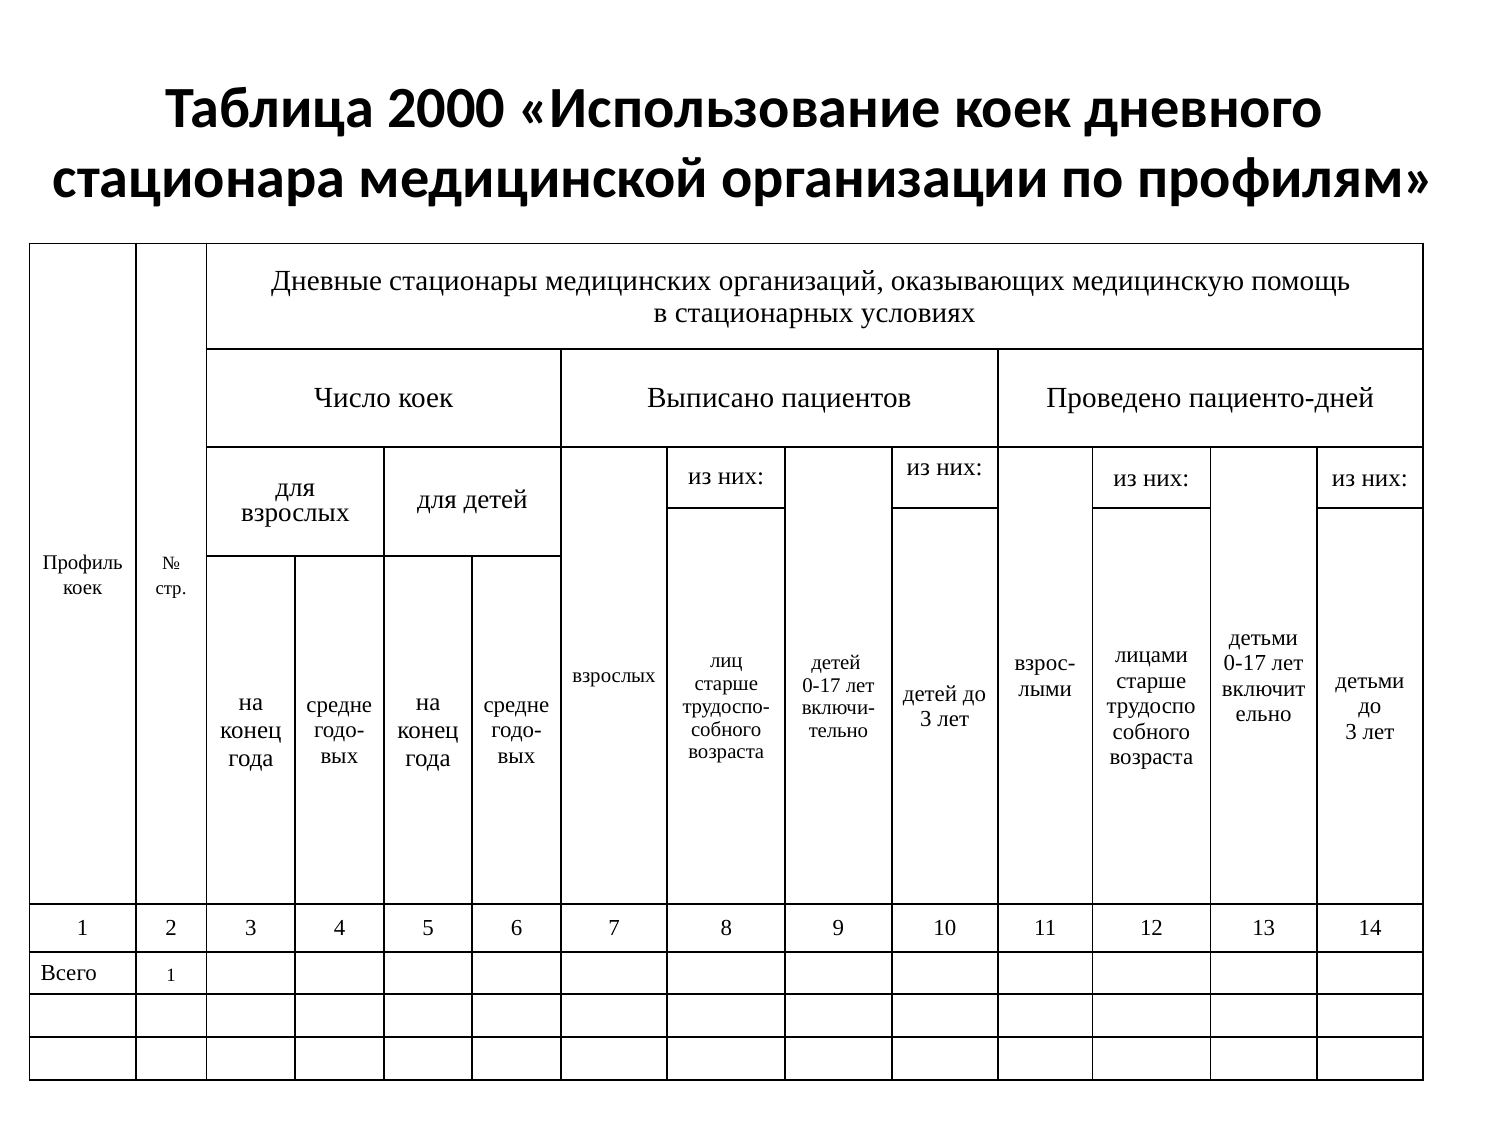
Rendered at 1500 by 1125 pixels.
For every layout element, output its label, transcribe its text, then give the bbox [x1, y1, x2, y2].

table_cell [562, 995, 666, 1036]
table_header Профиль коек [30, 244, 135, 903]
table_cell Выписано пациентов [562, 350, 997, 446]
table_cell [137, 1038, 206, 1079]
table_cell [1318, 995, 1422, 1036]
table_cell среднегодо-вых [296, 557, 383, 903]
table_cell [893, 995, 997, 1036]
table_cell [1211, 953, 1316, 993]
table_cell [1093, 1038, 1210, 1079]
table_cell Всего [30, 953, 135, 993]
table_cell [668, 995, 784, 1036]
table_cell [562, 1038, 666, 1079]
table_cell [786, 1038, 891, 1079]
table_cell [562, 953, 666, 993]
table_cell [1093, 953, 1210, 993]
table_cell [207, 995, 294, 1036]
table_cell 14 [1318, 905, 1422, 951]
table_cell 2 [137, 905, 206, 951]
table_cell из них: [668, 448, 784, 507]
table_cell из них: [893, 448, 997, 507]
table_cell [296, 995, 383, 1036]
table_cell Проведено пациенто-дней [999, 350, 1422, 446]
table_cell 3 [207, 905, 294, 951]
table_cell 1 [137, 953, 206, 993]
table_header № стр. [137, 244, 206, 903]
table_cell [1211, 1038, 1316, 1079]
table_cell [207, 953, 294, 993]
table_cell 7 [562, 905, 666, 951]
table_cell лицами старше трудоспособного возраста [1093, 509, 1210, 903]
table_cell лиц старше трудоспо-собного возраста [668, 509, 784, 903]
table_cell [1318, 953, 1422, 993]
table_cell 6 [473, 905, 560, 951]
table_cell [999, 953, 1092, 993]
table_cell [1093, 995, 1210, 1036]
table_cell для детей [385, 448, 560, 555]
table_cell детей до 3 лет [893, 509, 997, 903]
table_cell 5 [385, 905, 471, 951]
table_cell [296, 953, 383, 993]
table_cell детьми 0-17 лет включительно [1211, 448, 1316, 903]
table_cell 4 [296, 905, 383, 951]
table_cell 9 [786, 905, 891, 951]
table_cell [999, 1038, 1092, 1079]
table_cell 8 [668, 905, 784, 951]
table_cell на конец года [385, 557, 471, 903]
table_cell [786, 995, 891, 1036]
table_cell [893, 1038, 997, 1079]
table_cell среднегодо-вых [473, 557, 560, 903]
table_cell [296, 1038, 383, 1079]
table_cell 12 [1093, 905, 1210, 951]
table_cell взрослых [562, 448, 666, 903]
table_cell [385, 1038, 471, 1079]
table_cell на конец года [207, 557, 294, 903]
table_cell детей 0-17 лет включи-тельно [786, 448, 891, 903]
table_cell 10 [893, 905, 997, 951]
table_cell взрос-лыми [999, 448, 1092, 903]
table_cell [385, 995, 471, 1036]
table_cell [473, 953, 560, 993]
table_cell 1 [30, 905, 135, 951]
table_cell [30, 995, 135, 1036]
table_cell из них: [1318, 448, 1422, 507]
table_cell [1211, 995, 1316, 1036]
table_cell [473, 1038, 560, 1079]
table_cell [668, 1038, 784, 1079]
table_cell Число коек [207, 350, 560, 446]
table_cell [786, 953, 891, 993]
table_cell [30, 1038, 135, 1079]
table_cell [207, 1038, 294, 1079]
table_cell из них: [1093, 448, 1210, 507]
table_cell [893, 953, 997, 993]
table_cell [999, 995, 1092, 1036]
table_cell детьми до 3 лет [1318, 509, 1422, 903]
table_cell для взрослых [207, 448, 383, 555]
table_cell [385, 953, 471, 993]
title Таблица 2000 «Использование коек дневного стационара медицинской организации по профилям» [29, 45, 1459, 233]
table_cell [473, 995, 560, 1036]
table_cell [668, 953, 784, 993]
table_cell [137, 995, 206, 1036]
table_cell 13 [1211, 905, 1316, 951]
table_header Дневные стационары медицинских организаций, оказывающих медицинскую помощь в стационарных условиях [207, 244, 1422, 348]
table_cell 11 [999, 905, 1092, 951]
table_cell [1318, 1038, 1422, 1079]
